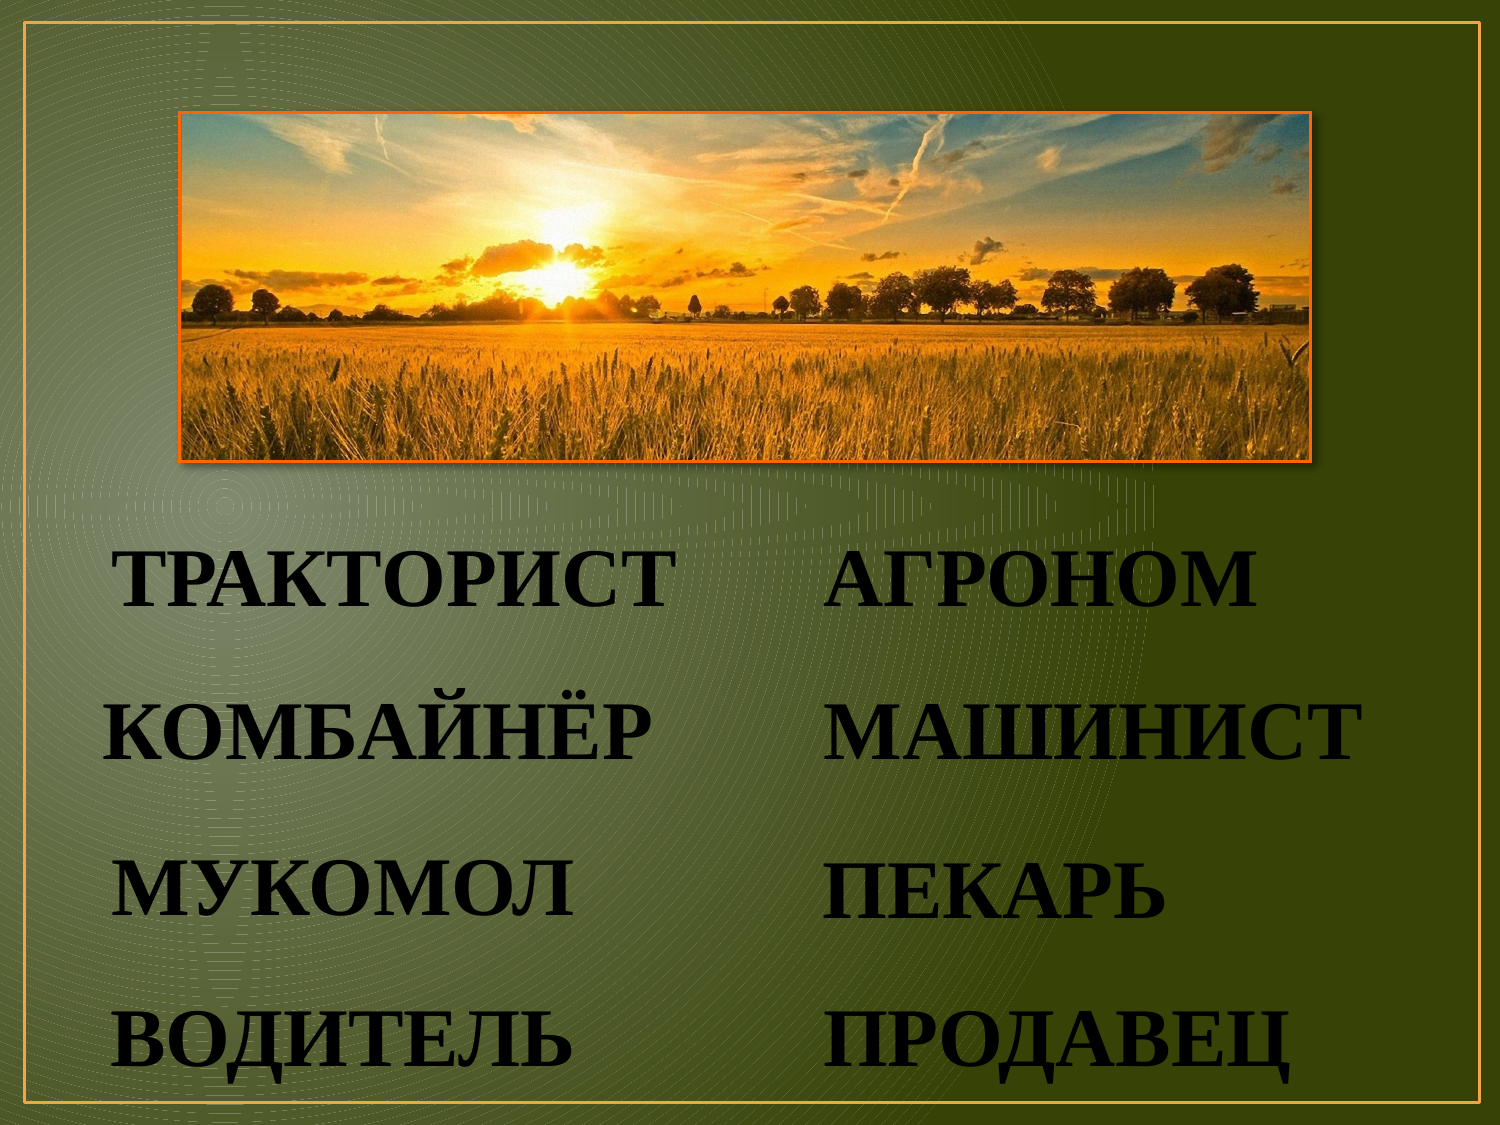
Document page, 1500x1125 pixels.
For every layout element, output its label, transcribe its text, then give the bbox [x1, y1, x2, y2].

picture [181, 113, 1310, 461]
text_box ТРАКТОРИСТ [93, 515, 696, 630]
text_box ПРОДАВЕЦ [808, 975, 1307, 1091]
text_box КОМБАЙНЁР [87, 668, 669, 784]
text_box АГРОНОМ [808, 515, 1274, 630]
text_box ВОДИТЕЛЬ [95, 975, 591, 1091]
text_box МАШИНИСТ [808, 668, 1379, 784]
text_box МУКОМОЛ [96, 824, 590, 940]
text_box ПЕКАРЬ [807, 827, 1184, 943]
